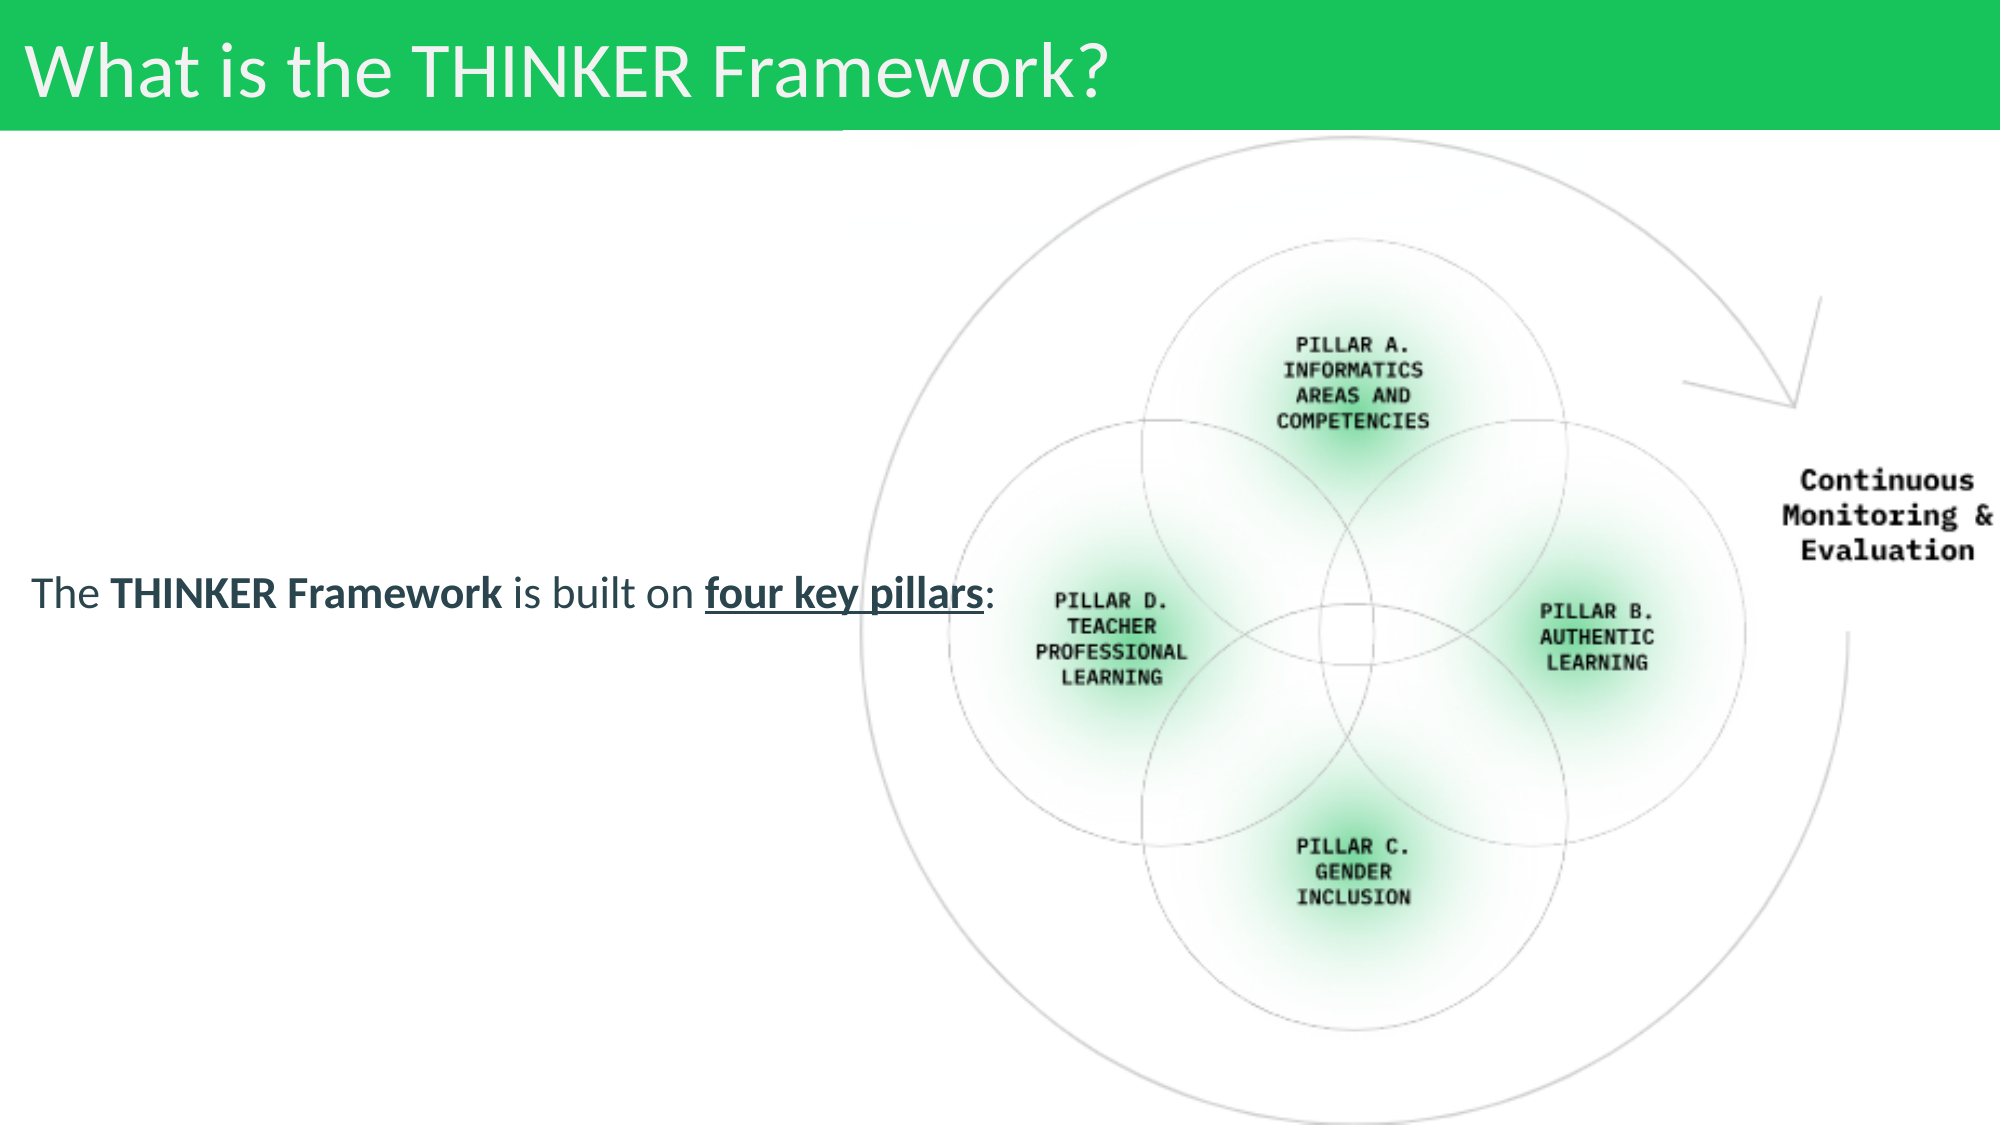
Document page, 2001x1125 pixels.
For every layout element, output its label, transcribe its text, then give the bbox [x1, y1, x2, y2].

picture [843, 130, 2000, 1125]
list The THINKER Framework is built on four key pillars: [16, 144, 838, 1108]
title What is the THINKER Framework? [16, 13, 1976, 131]
